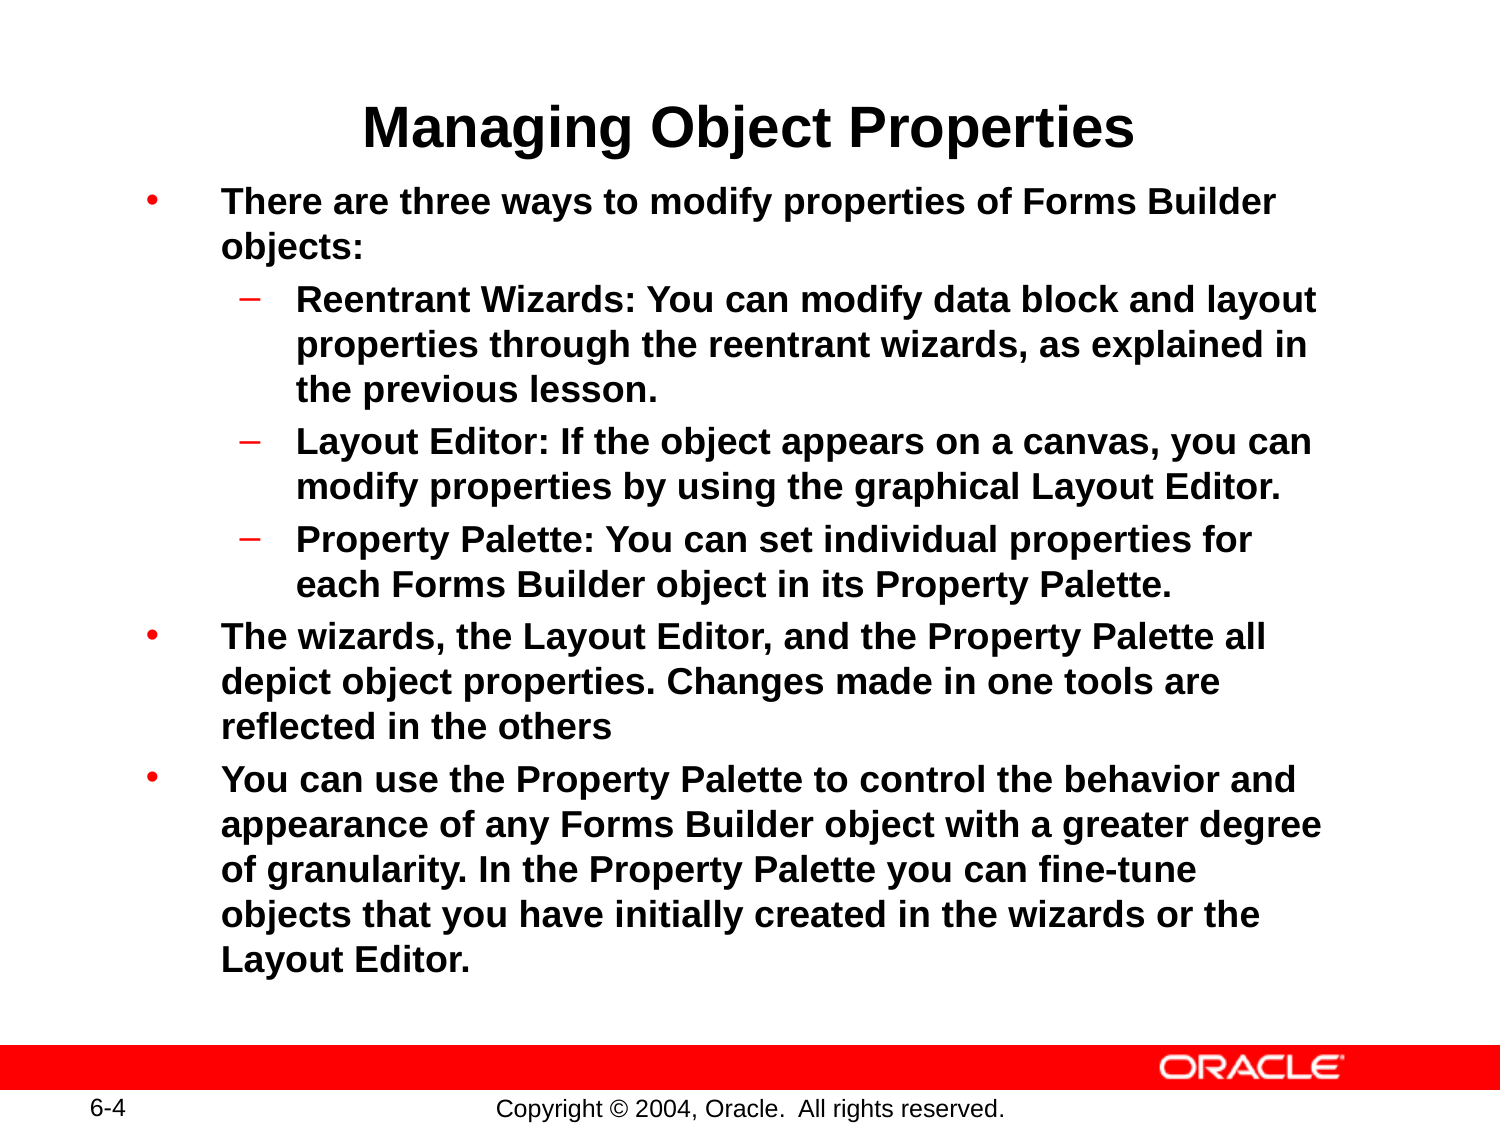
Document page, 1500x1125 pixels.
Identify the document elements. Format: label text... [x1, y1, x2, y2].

title Managing Object Properties [149, 87, 1351, 232]
list There are three ways to modify properties of Forms Builder objects: Reentrant Wizards: You can modify data block and layout properties through the reentrant wizards, as explained in the previous lesson. Layout Editor: If the object appears on a canvas, you can modify properties by using the graphical Layout Editor. Property Palette: You can set individual properties for each Forms Builder object in its Property Palette. The wizards, the Layout Editor, and the Property Palette all depict object properties. Changes made in one tools are reflected in the others You can use the Property Palette to control the behavior and appearance of any Forms Builder object with a greater degree of granularity. In the Property Palette you can fine-tune objects that you have initially created in the wizards or the Layout Editor. [124, 174, 1334, 998]
